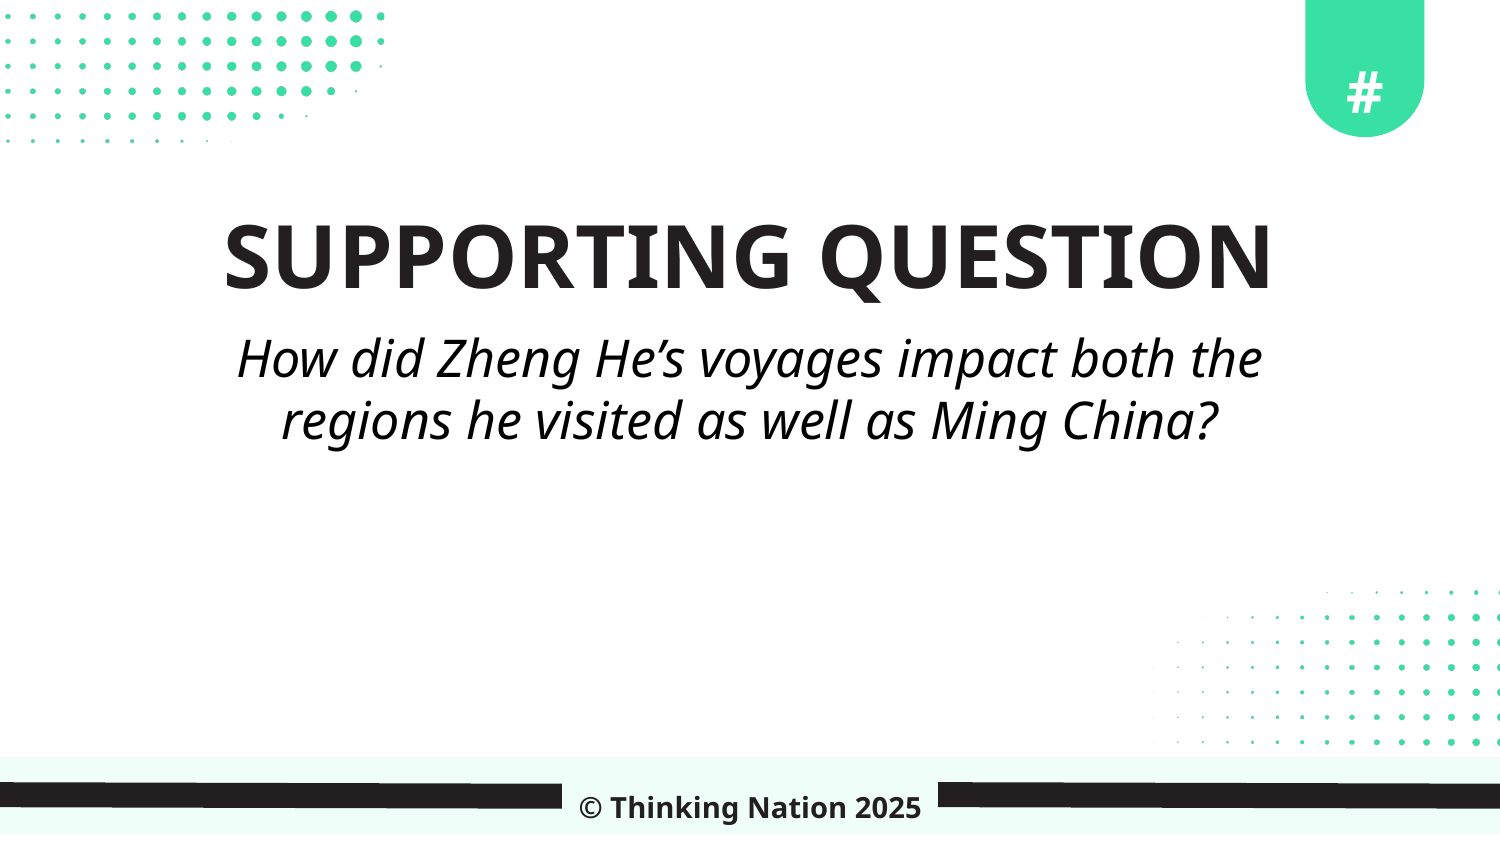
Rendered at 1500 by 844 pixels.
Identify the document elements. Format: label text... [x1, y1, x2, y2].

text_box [1300, 0, 1430, 138]
text_box [1128, 590, 1500, 755]
text_box SUPPORTING QUESTION [209, 159, 1291, 307]
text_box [0, 756, 1500, 835]
text_box [0, 0, 385, 144]
text_box How did Zheng He’s voyages impact both the regions he visited as well as Ming China? [146, 324, 1353, 451]
